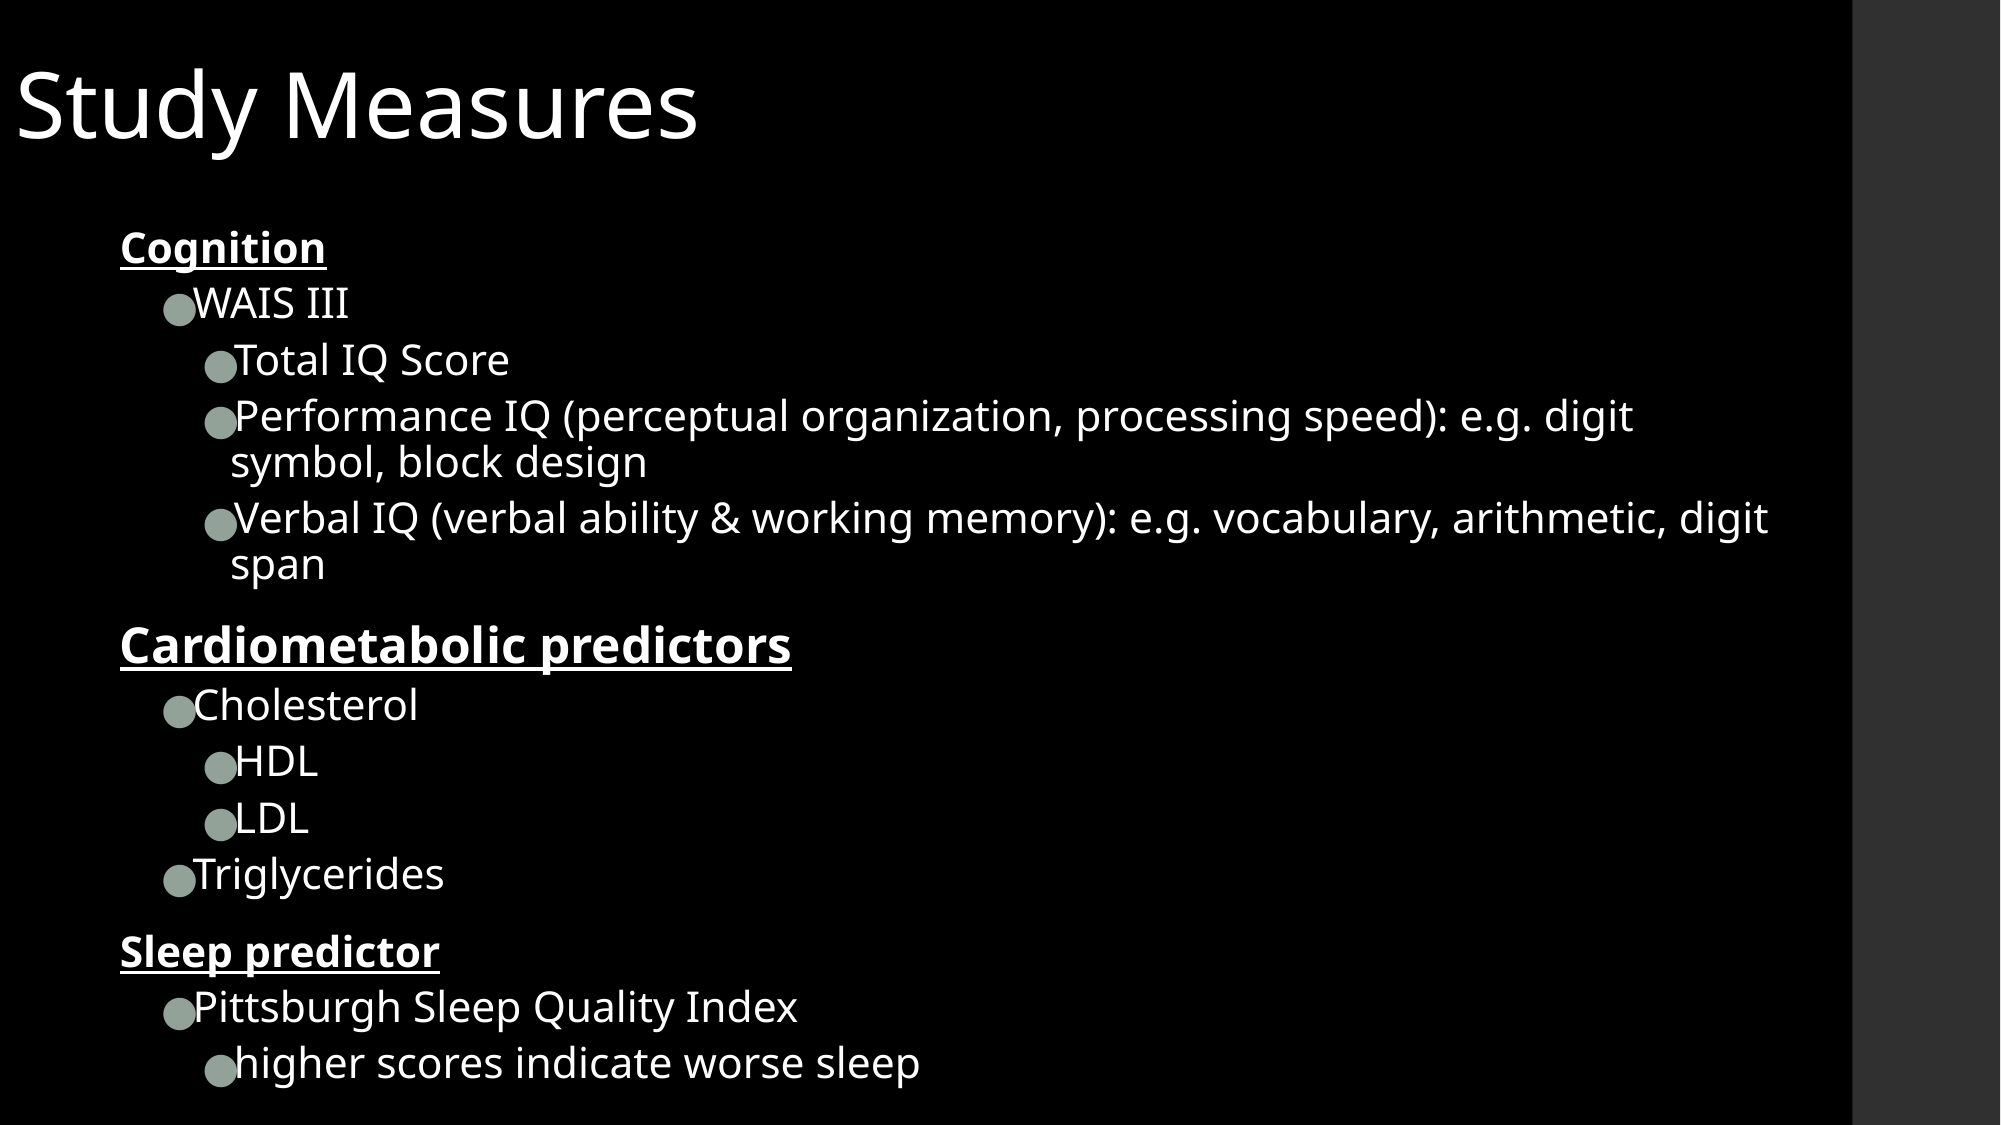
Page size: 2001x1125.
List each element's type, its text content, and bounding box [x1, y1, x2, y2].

title Study Measures [0, 0, 1590, 218]
list Cognition WAIS III Total IQ Score Performance IQ (perceptual organization, processing speed): e.g. digit symbol, block design Verbal IQ (verbal ability & working memory): e.g. vocabulary, arithmetic, digit span Cardiometabolic predictors Cholesterol HDL LDL Triglycerides Sleep predictor Pittsburgh Sleep Quality Index higher scores indicate worse sleep [104, 217, 1807, 1107]
